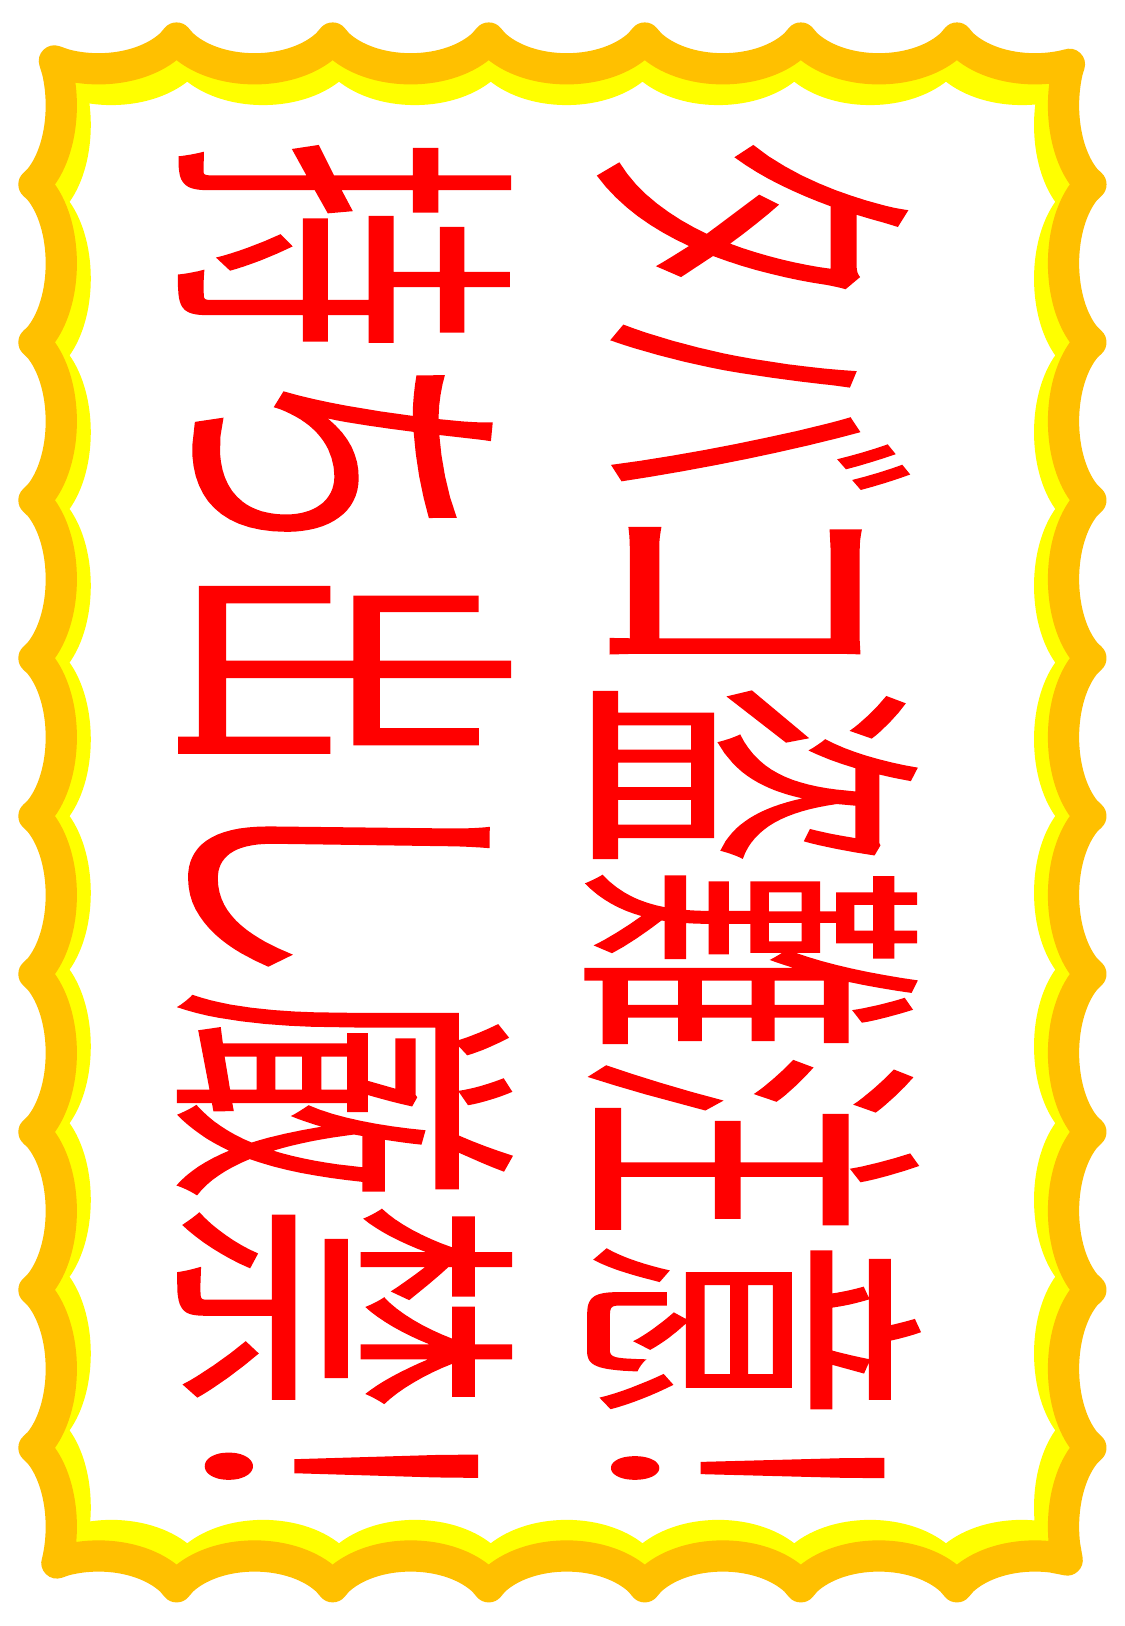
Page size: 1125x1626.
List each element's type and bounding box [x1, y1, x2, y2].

text_box [31, 35, 1094, 1589]
